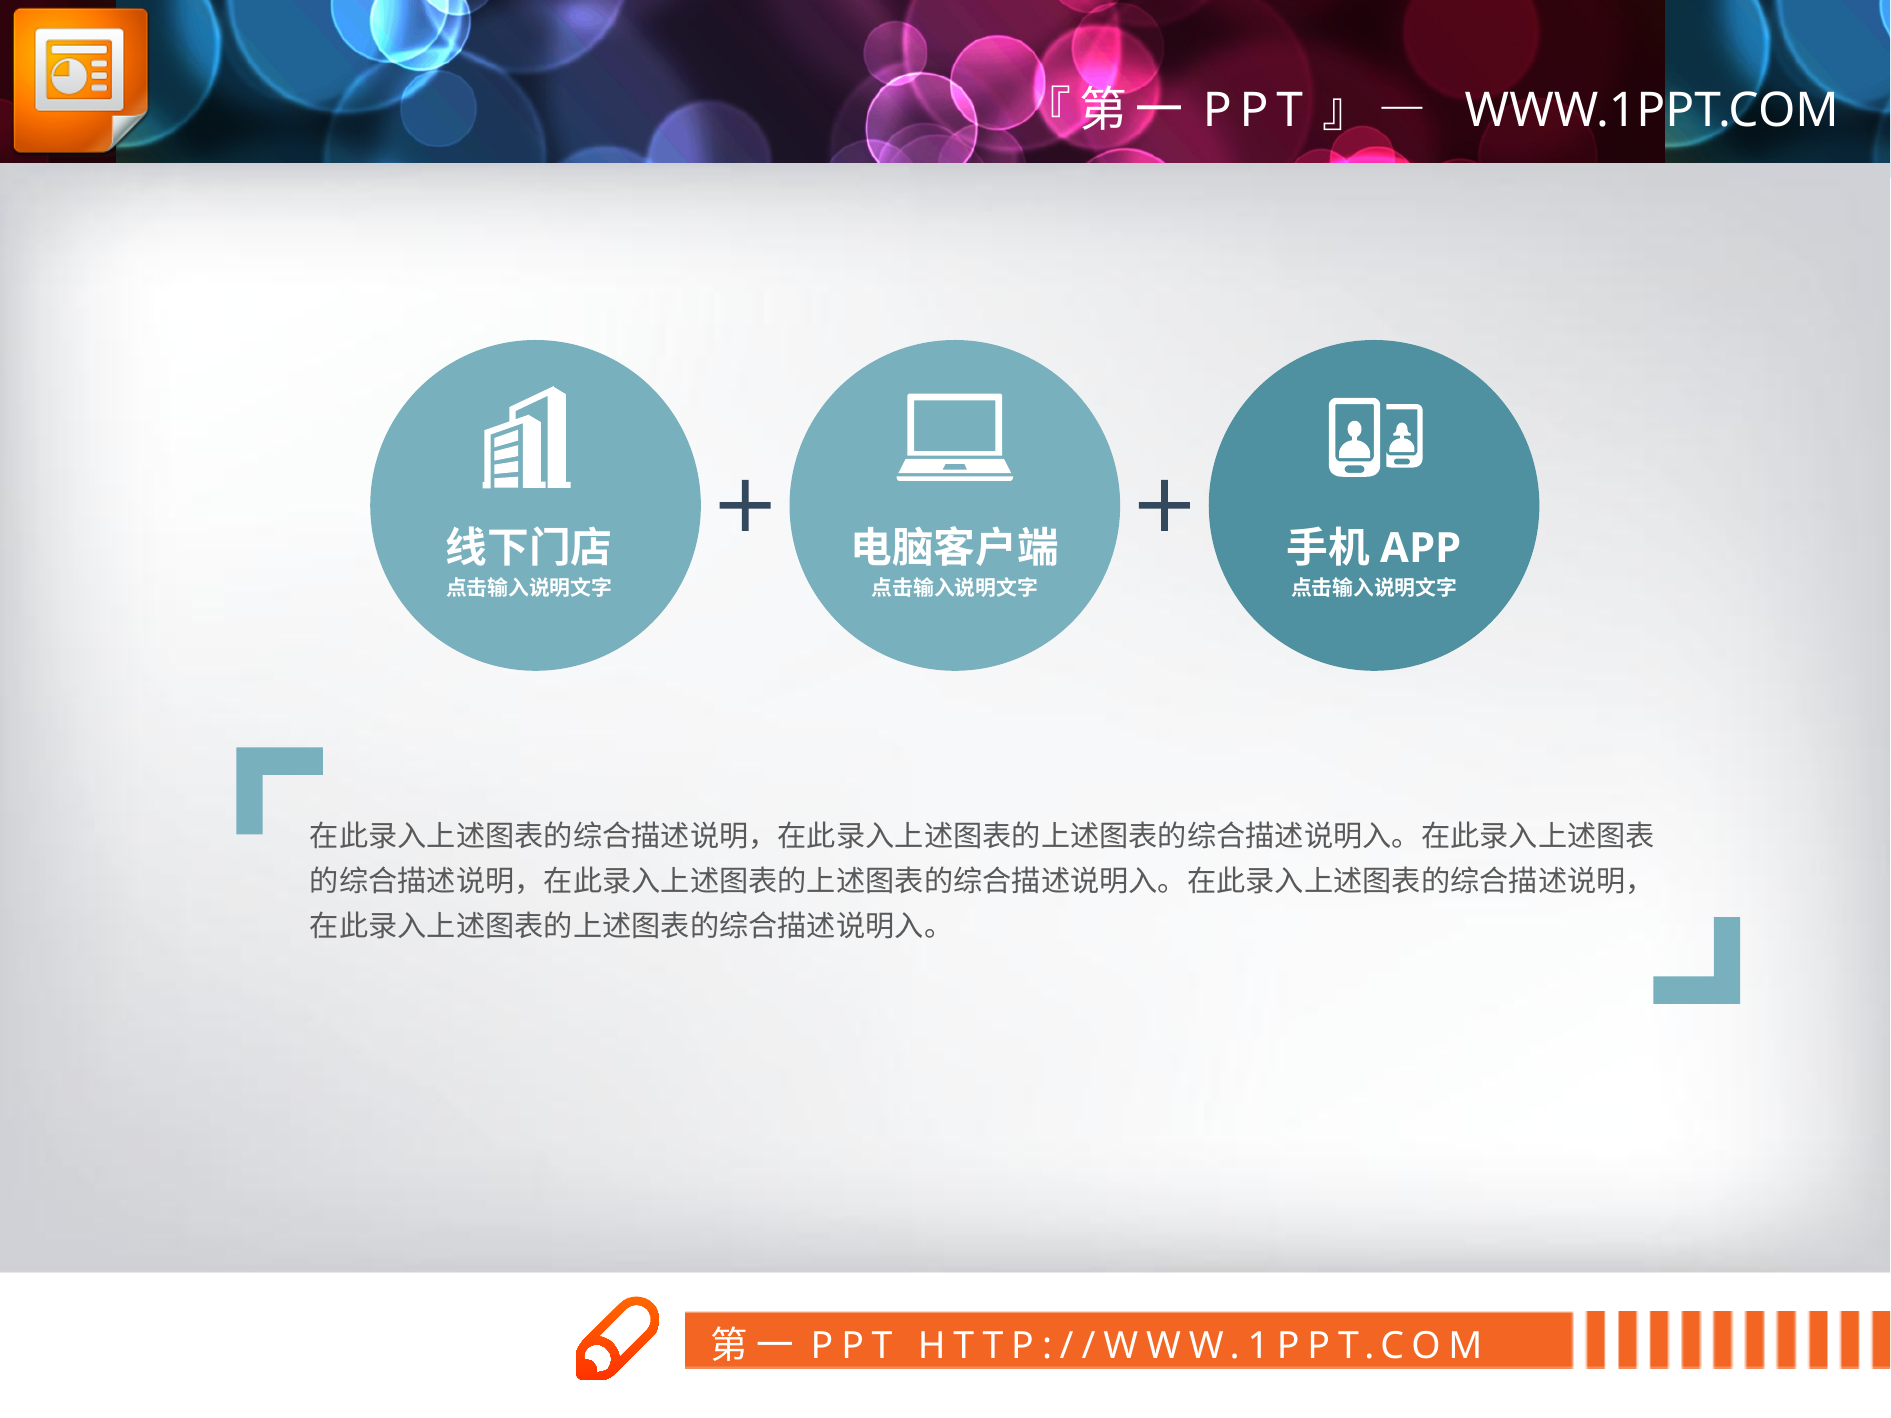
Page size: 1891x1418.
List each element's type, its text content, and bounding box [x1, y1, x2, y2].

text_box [719, 479, 771, 532]
picture [685, 1311, 1891, 1369]
text_box [907, 393, 1003, 456]
text_box 电脑客户端 [845, 520, 1064, 571]
text_box [1208, 339, 1540, 671]
text_box 点击输入说明文字 [859, 574, 1051, 600]
text_box 手机APP [1278, 520, 1470, 571]
text_box [236, 747, 323, 835]
text_box [1386, 404, 1423, 468]
text_box 线下门店 [444, 520, 615, 571]
text_box [1653, 917, 1741, 1004]
text_box [370, 339, 701, 671]
text_box [896, 476, 1014, 481]
picture [0, 0, 1891, 1275]
text_box [898, 458, 1012, 474]
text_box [1138, 479, 1191, 532]
text_box [482, 386, 571, 489]
text_box 点击输入说明文字 [444, 574, 615, 600]
text_box 在此录入上述图表的综合描述说明，在此录入上述图表的上述图表的综合描述说明入。在此录入上述图表的综合描述说明，在此录入上述图表的上述图表的综合描述说明入。在此录入上述图表的综合描述说明，在此录入上述图表的上述图表的综合描述说明入。 [295, 798, 1697, 950]
text_box 点击输入说明文字 [1278, 574, 1470, 600]
text_box [1328, 397, 1381, 477]
text_box [789, 339, 1121, 671]
